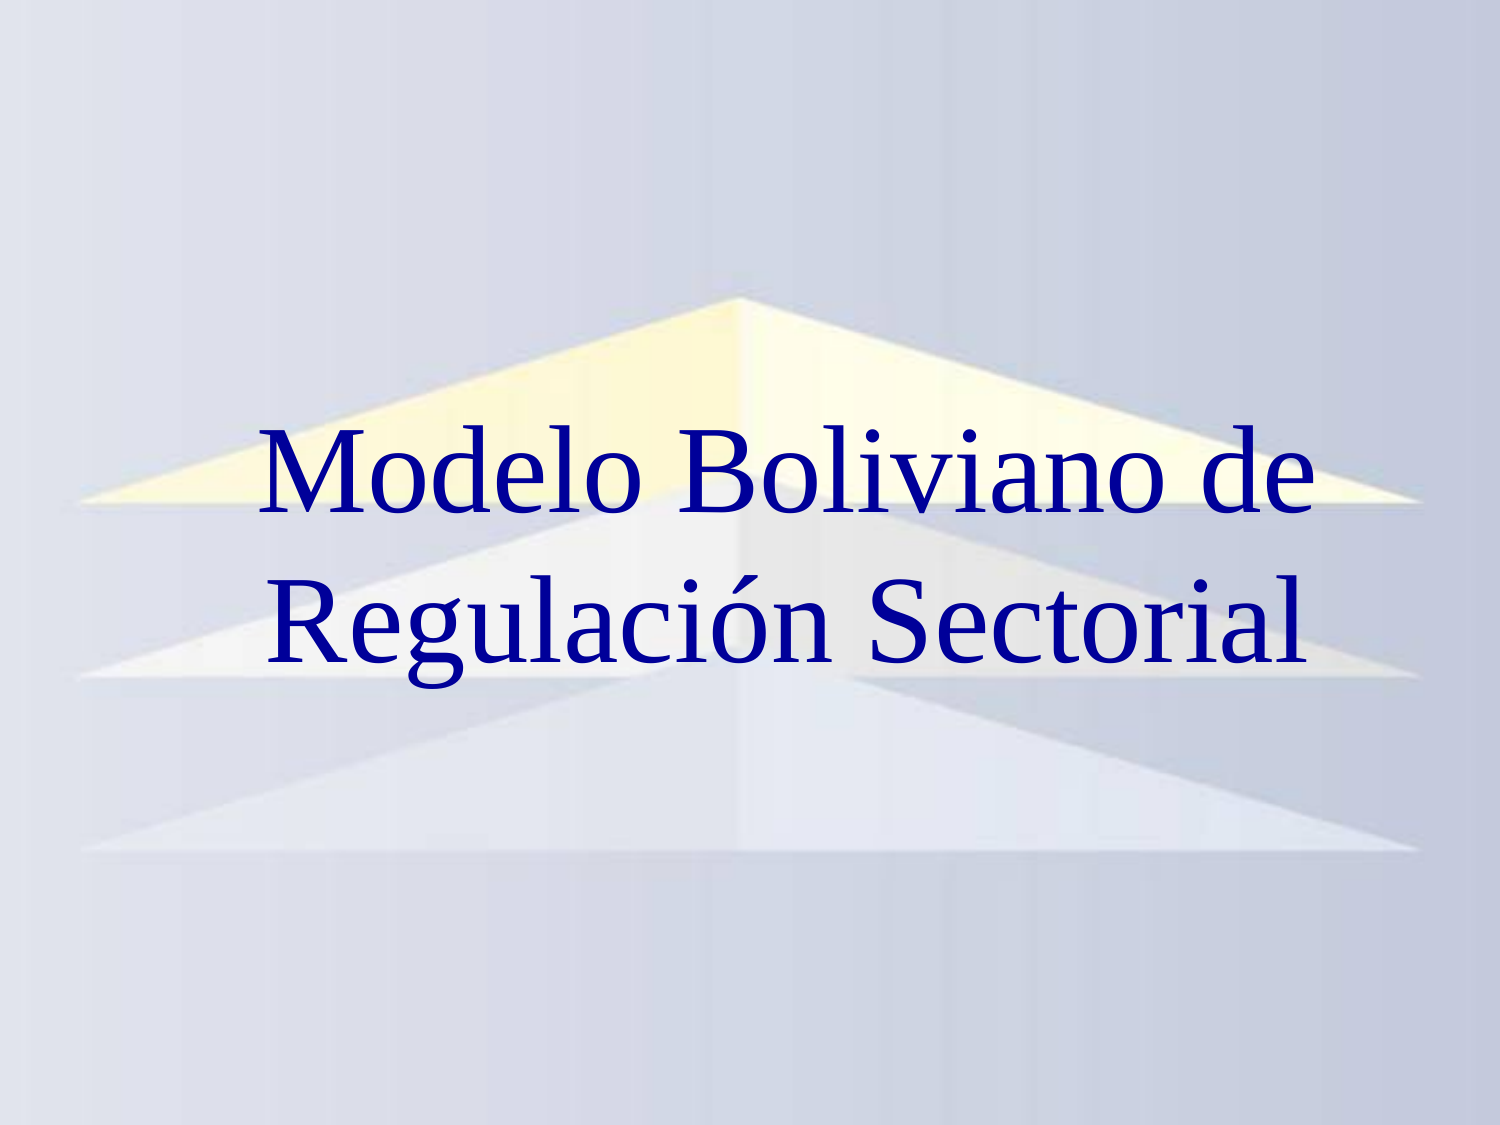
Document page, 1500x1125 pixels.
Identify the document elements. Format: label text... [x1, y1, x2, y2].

title Modelo Boliviano de Regulación Sectorial [162, 387, 1413, 688]
picture [0, 0, 1500, 1125]
